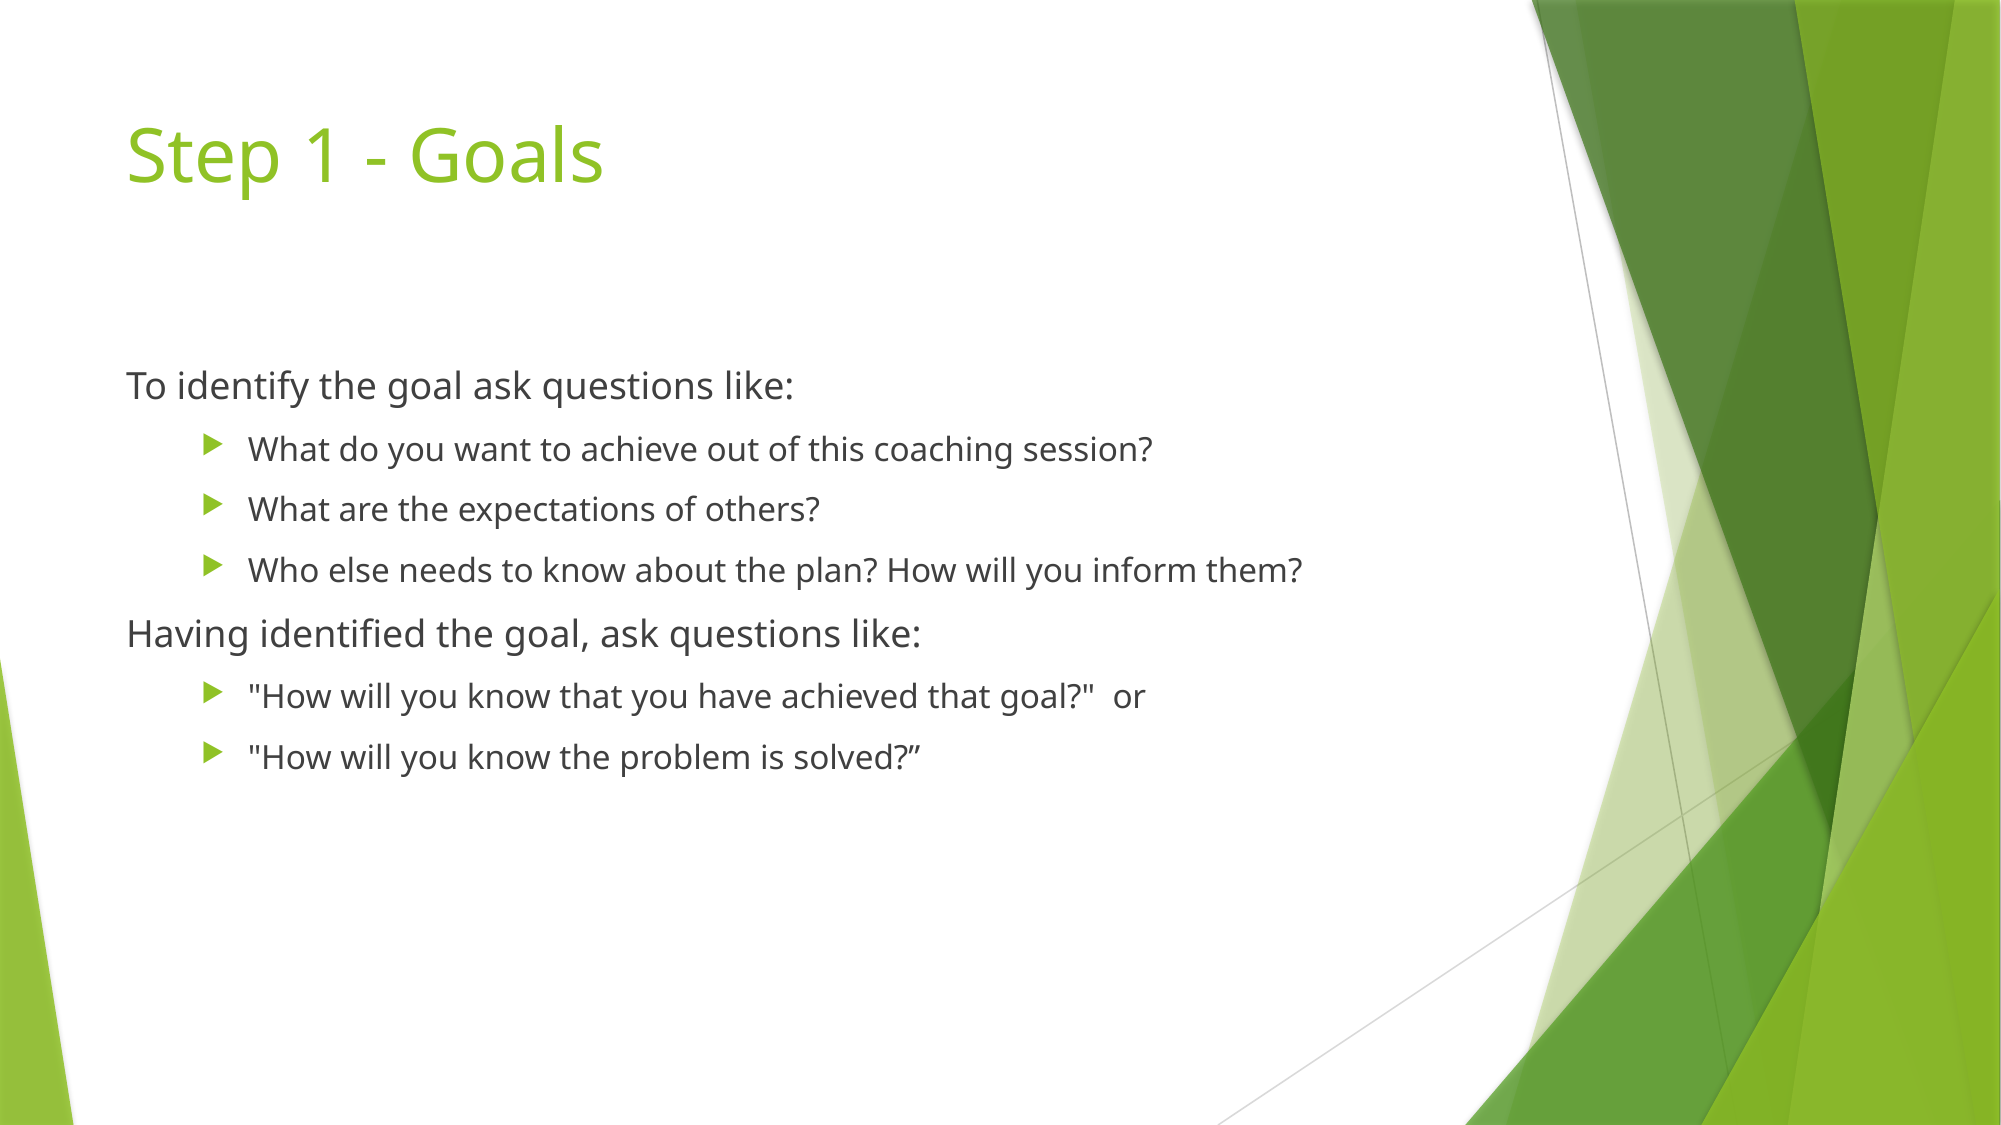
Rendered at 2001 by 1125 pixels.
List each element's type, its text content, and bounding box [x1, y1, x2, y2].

title Step 1 - Goals [111, 99, 1522, 317]
list To identify the goal ask questions like: What do you want to achieve out of this coaching session? What are the expectations of others? Who else needs to know about the plan? How will you inform them? Having identified the goal, ask questions like: "How will you know that you have achieved that goal?" or "How will you know the problem is solved?” [111, 354, 1522, 992]
